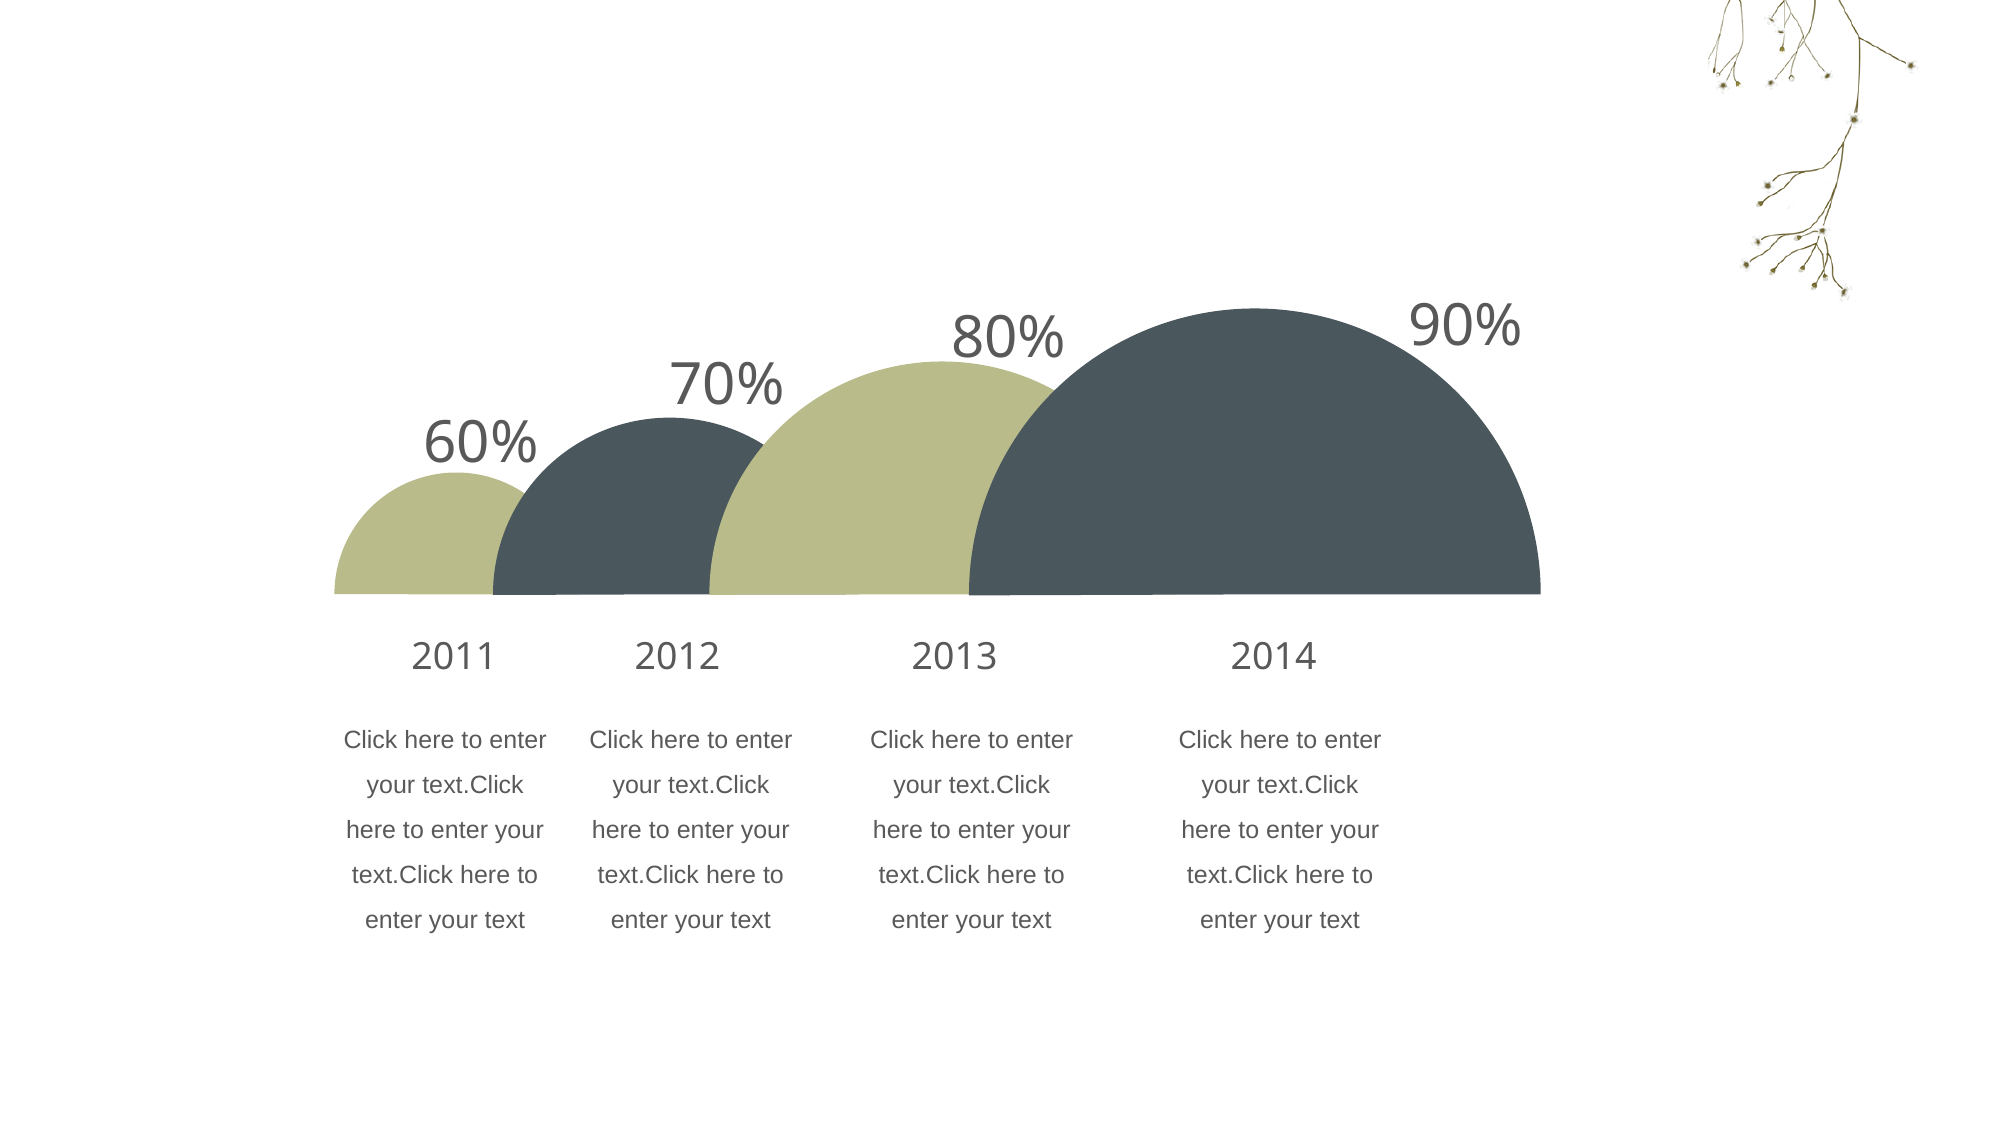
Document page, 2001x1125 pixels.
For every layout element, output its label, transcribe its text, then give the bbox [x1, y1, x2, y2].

text_box [492, 417, 763, 595]
picture [1641, 0, 1952, 319]
text_box Click here to enter your text.Click here to enter your text.Click here to enter your text [1159, 701, 1402, 941]
text_box 2013 [882, 624, 1027, 685]
text_box [708, 361, 1054, 595]
text_box 90% [1393, 279, 1539, 365]
text_box Click here to enter your text.Click here to enter your text.Click here to enter your text [324, 701, 567, 941]
text_box 60% [408, 397, 554, 482]
text_box 2011 [382, 624, 527, 685]
text_box 80% [936, 291, 1081, 377]
text_box [333, 481, 524, 595]
text_box Click here to enter your text.Click here to enter your text.Click here to enter your text [850, 701, 1094, 941]
text_box Click here to enter your text.Click here to enter your text.Click here to enter your text [569, 701, 813, 941]
text_box 70% [654, 338, 800, 424]
text_box [968, 307, 1542, 596]
text_box 2014 [1201, 624, 1346, 685]
text_box 2012 [605, 624, 750, 685]
